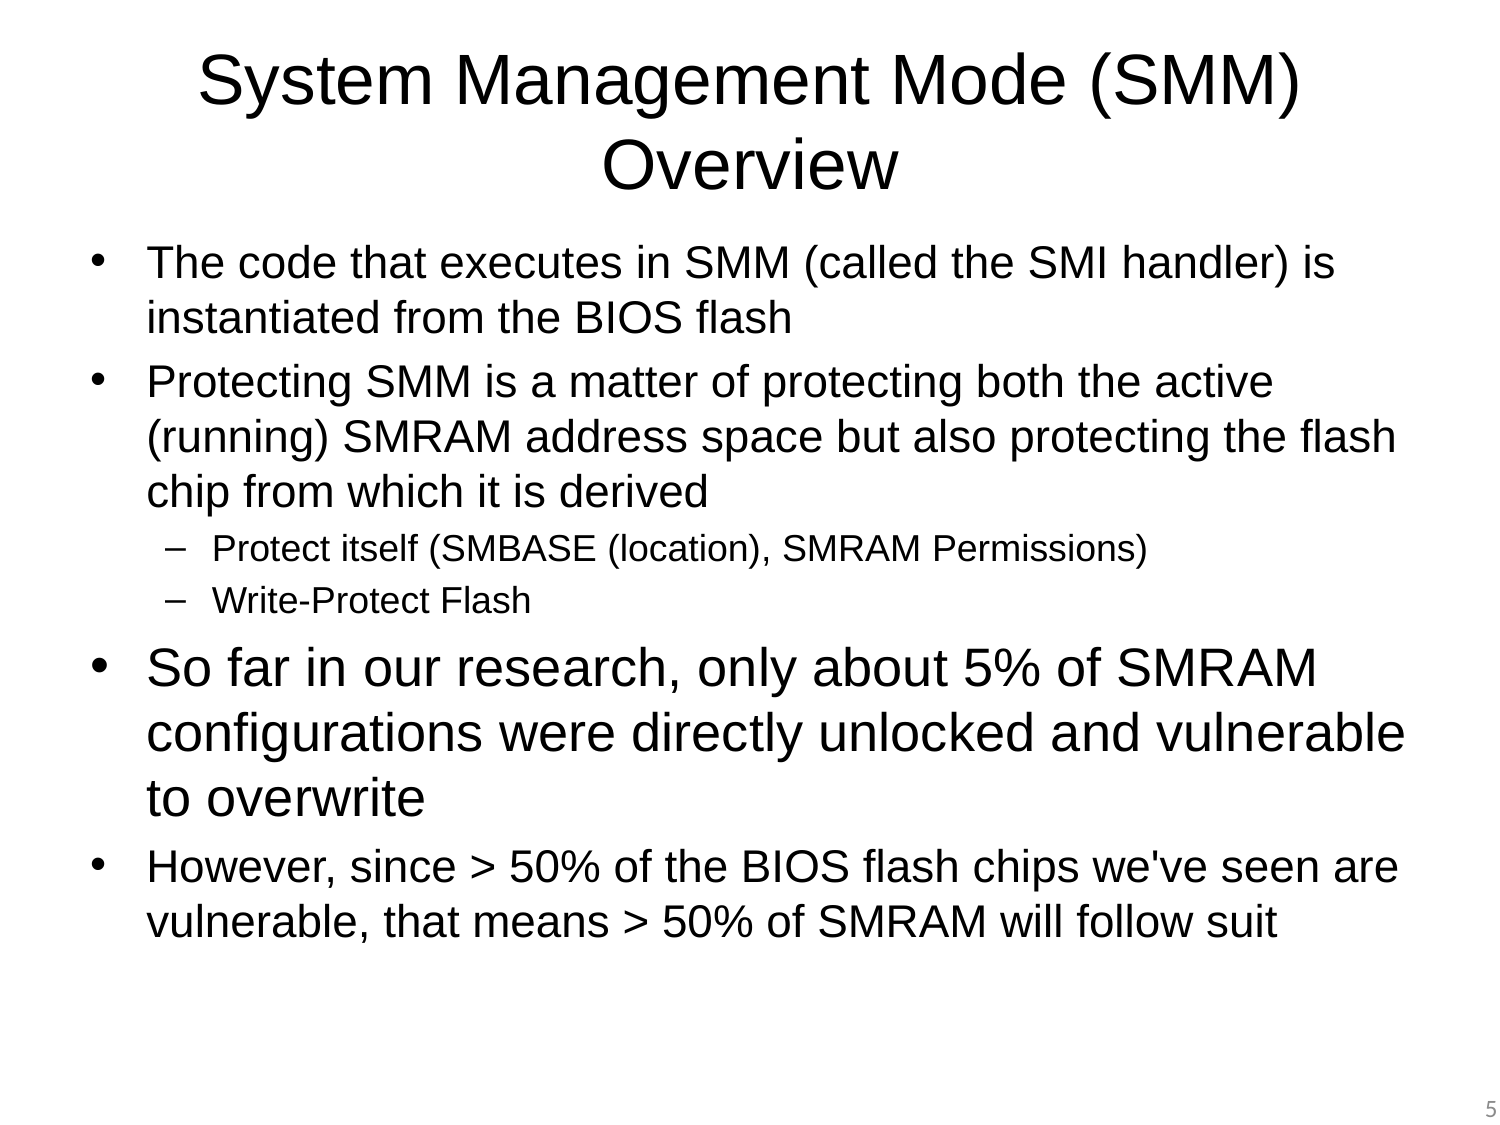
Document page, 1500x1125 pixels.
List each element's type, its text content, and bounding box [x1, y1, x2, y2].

title System Management Mode (SMM) Overview [75, 24, 1425, 213]
list The code that executes in SMM (called the SMI handler) is instantiated from the BIOS flash Protecting SMM is a matter of protecting both the active (running) SMRAM address space but also protecting the flash chip from which it is derived Protect itself (SMBASE (location), SMRAM Permissions) Write-Protect Flash So far in our research, only about 5% of SMRAM configurations were directly unlocked and vulnerable to overwrite However, since > 50% of the BIOS flash chips we've seen are vulnerable, that means > 50% of SMRAM will follow suit [75, 224, 1425, 1100]
slide_number 5 [1162, 1077, 1500, 1125]
